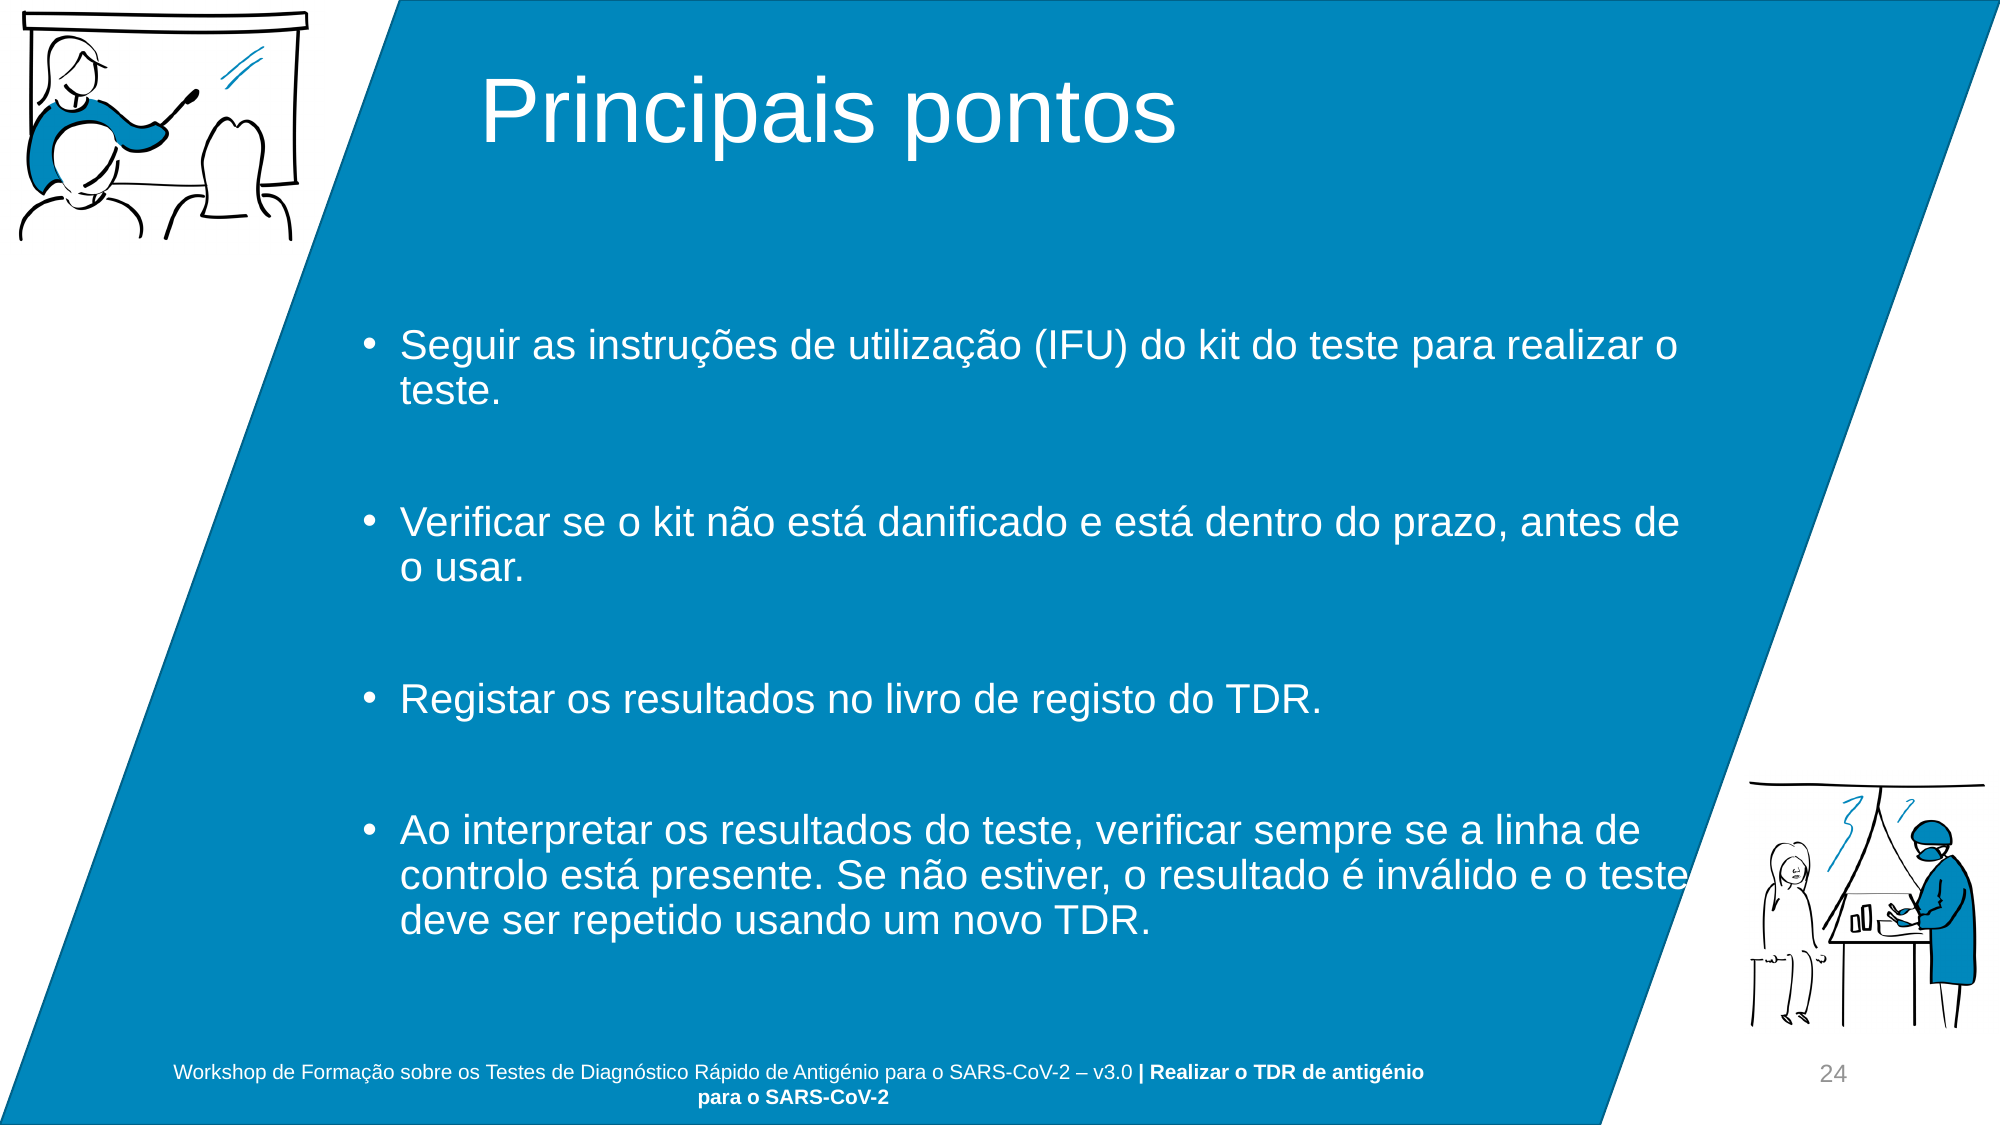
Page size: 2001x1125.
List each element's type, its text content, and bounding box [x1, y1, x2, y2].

text_box [0, 0, 2000, 1125]
text_box Principais pontos [464, 56, 1232, 211]
footer Workshop de Formação sobre os Testes de Diagnóstico Rápido de Antigénio para o SARS-CoV-2 – v3.0 | Realizar o TDR de antigénio para o SARS-CoV-2 [137, 1042, 1461, 1125]
picture [0, 0, 325, 255]
picture [1743, 770, 1999, 1034]
slide_number 24 [1609, 1042, 1863, 1103]
text_box Seguir as instruções de utilização (IFU) do kit do teste para realizar o teste. Verificar se o kit não está danificado e está dentro do prazo, antes de o usar. Registar os resultados no livro de registo do TDR. Ao interpretar os resultados do teste, verificar sempre se a linha de controlo está presente. Se não estiver, o resultado é inválido e o teste deve ser repetido usando um novo TDR. [347, 316, 1725, 1045]
